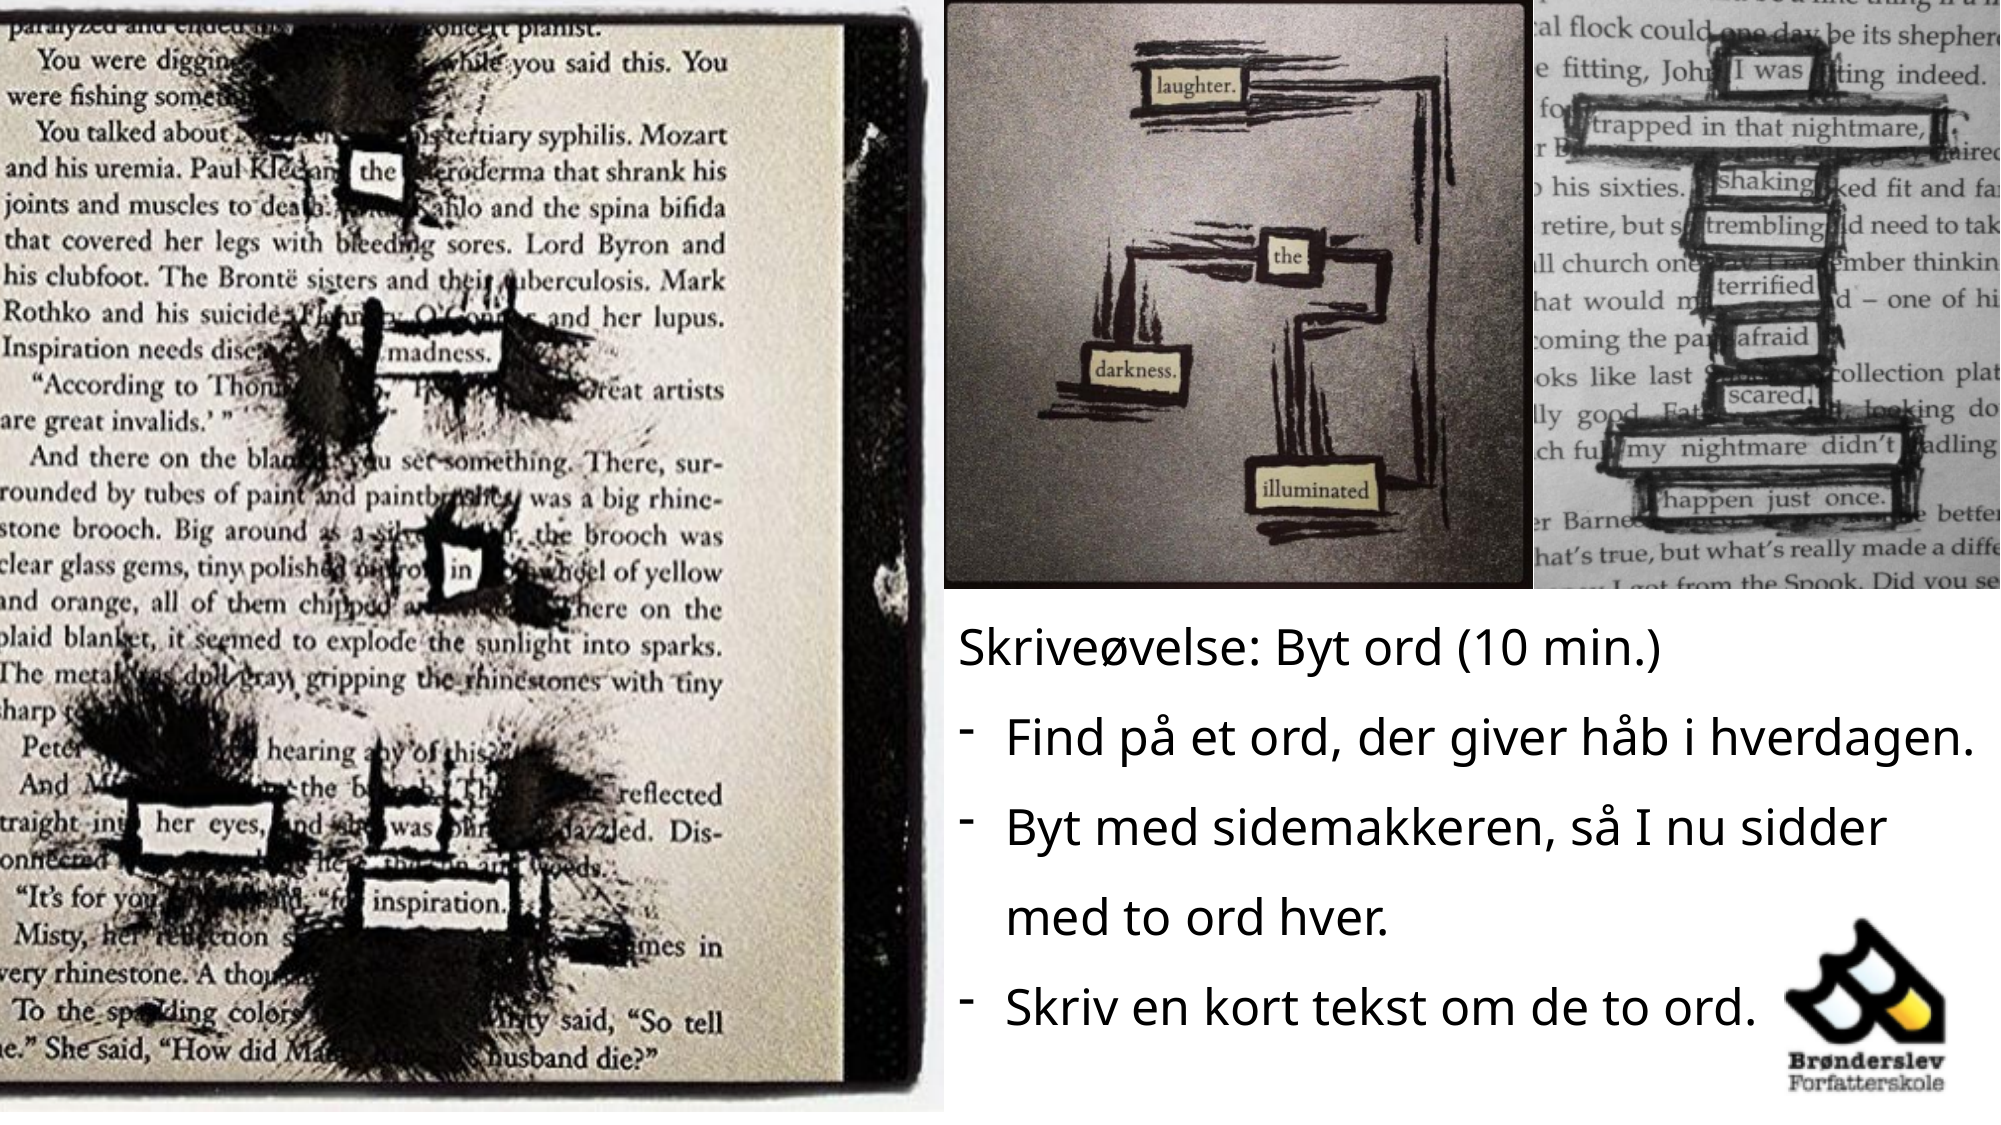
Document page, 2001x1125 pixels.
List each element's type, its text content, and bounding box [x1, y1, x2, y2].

picture [1534, 0, 2000, 590]
text_box Skriveøvelse: Byt ord (10 min.) Find på et ord, der giver håb i hverdagen. Byt med sidemakkeren, så I nu sidder med to ord hver. Skriv en kort tekst om de to ord. [950, 597, 2000, 1043]
picture [1784, 904, 1958, 1098]
picture [0, 0, 944, 1112]
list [950, 0, 1528, 590]
